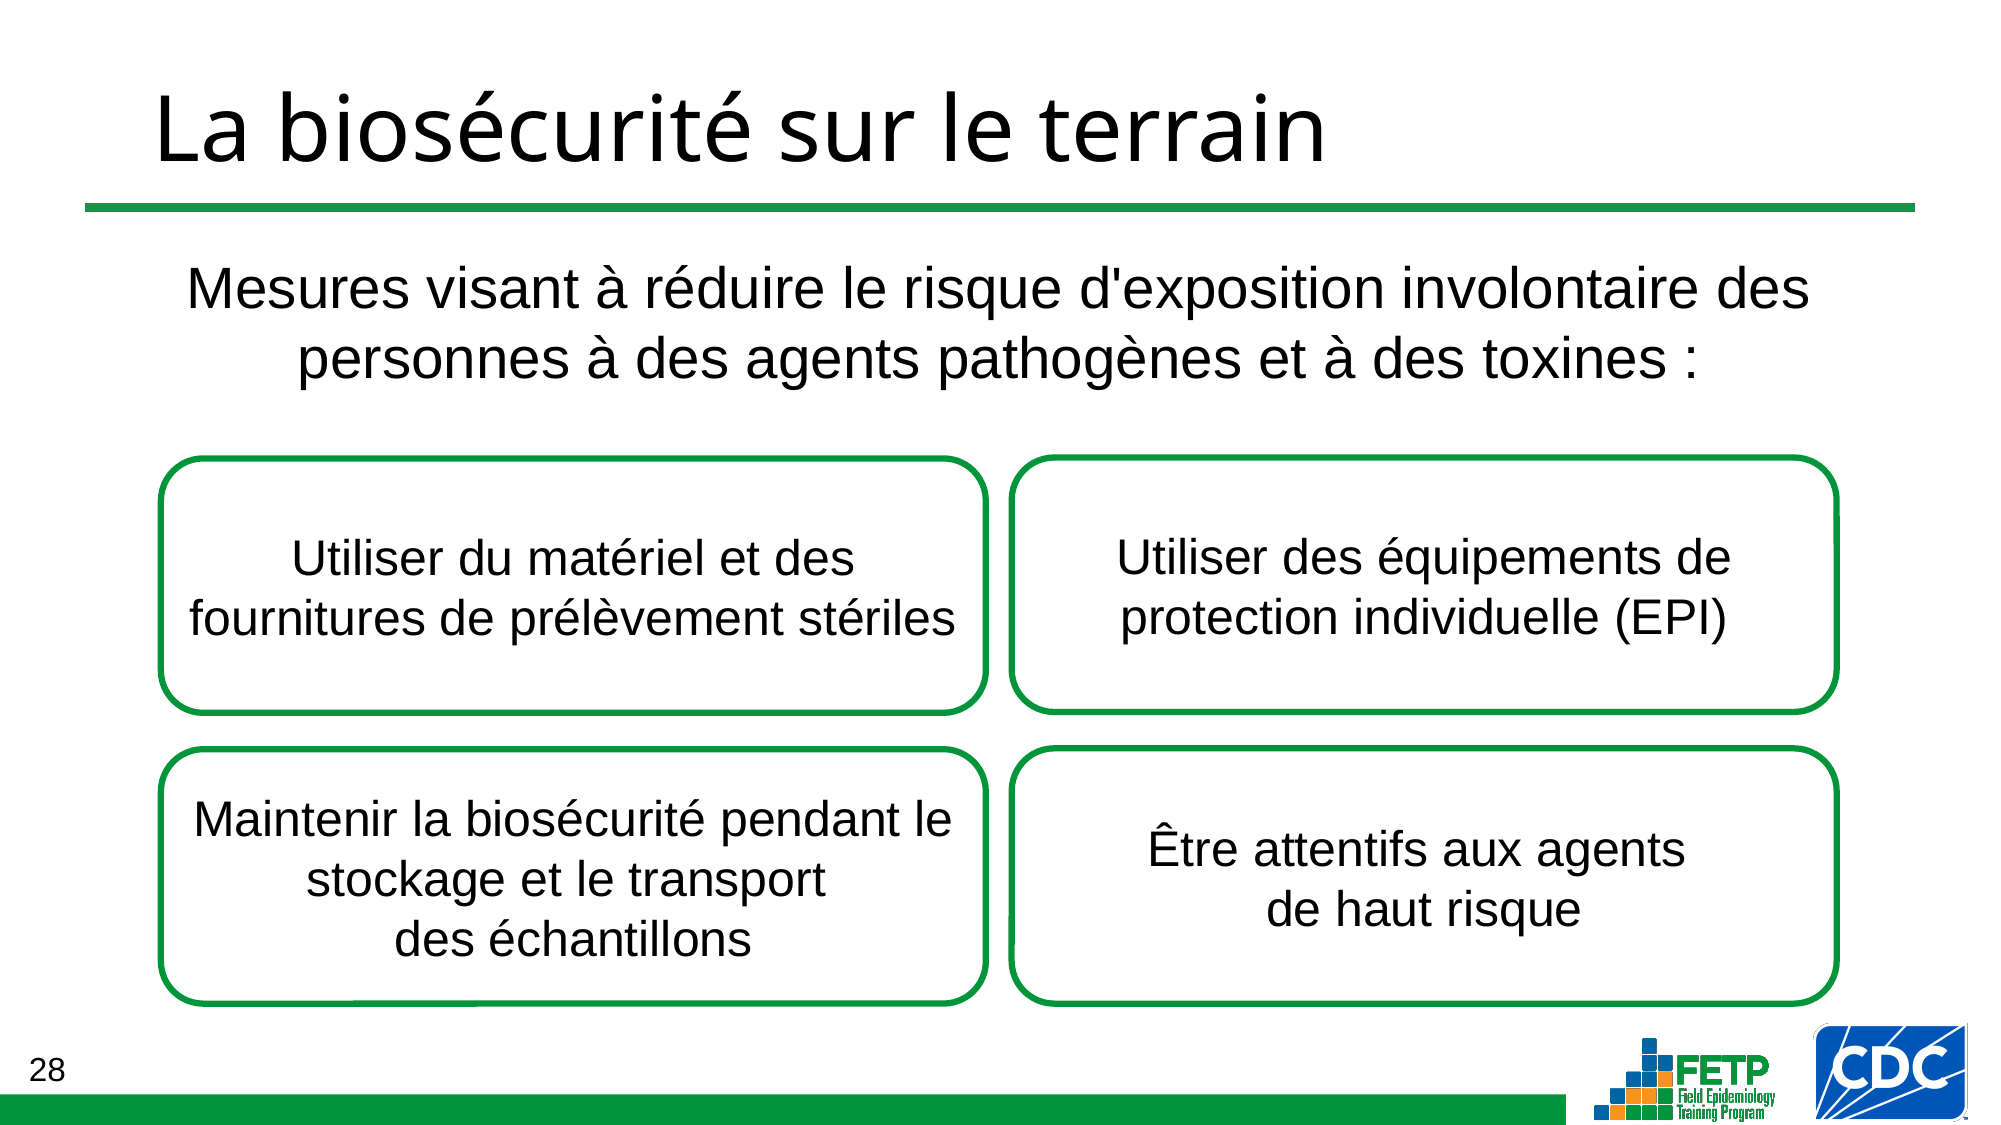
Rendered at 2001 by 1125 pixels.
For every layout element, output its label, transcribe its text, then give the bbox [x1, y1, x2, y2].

text_box Utiliser du matériel et des fournitures de prélèvement stériles [160, 458, 986, 713]
text_box Maintenir la biosécurité pendant le stockage et le transport des échantillons [160, 749, 986, 1004]
title La biosécurité sur le terrain [137, 75, 1863, 207]
picture [1594, 1038, 1775, 1122]
text_box Être attentifs aux agents de haut risque [1011, 748, 1837, 1004]
list Mesures visant à réduire le risque d'exposition involontaire des personnes à des agents pathogènes et à des toxines : [137, 242, 1863, 1004]
text_box Utiliser des équipements de protection individuelle (EPI) [1011, 457, 1837, 712]
picture [1813, 1023, 1968, 1122]
